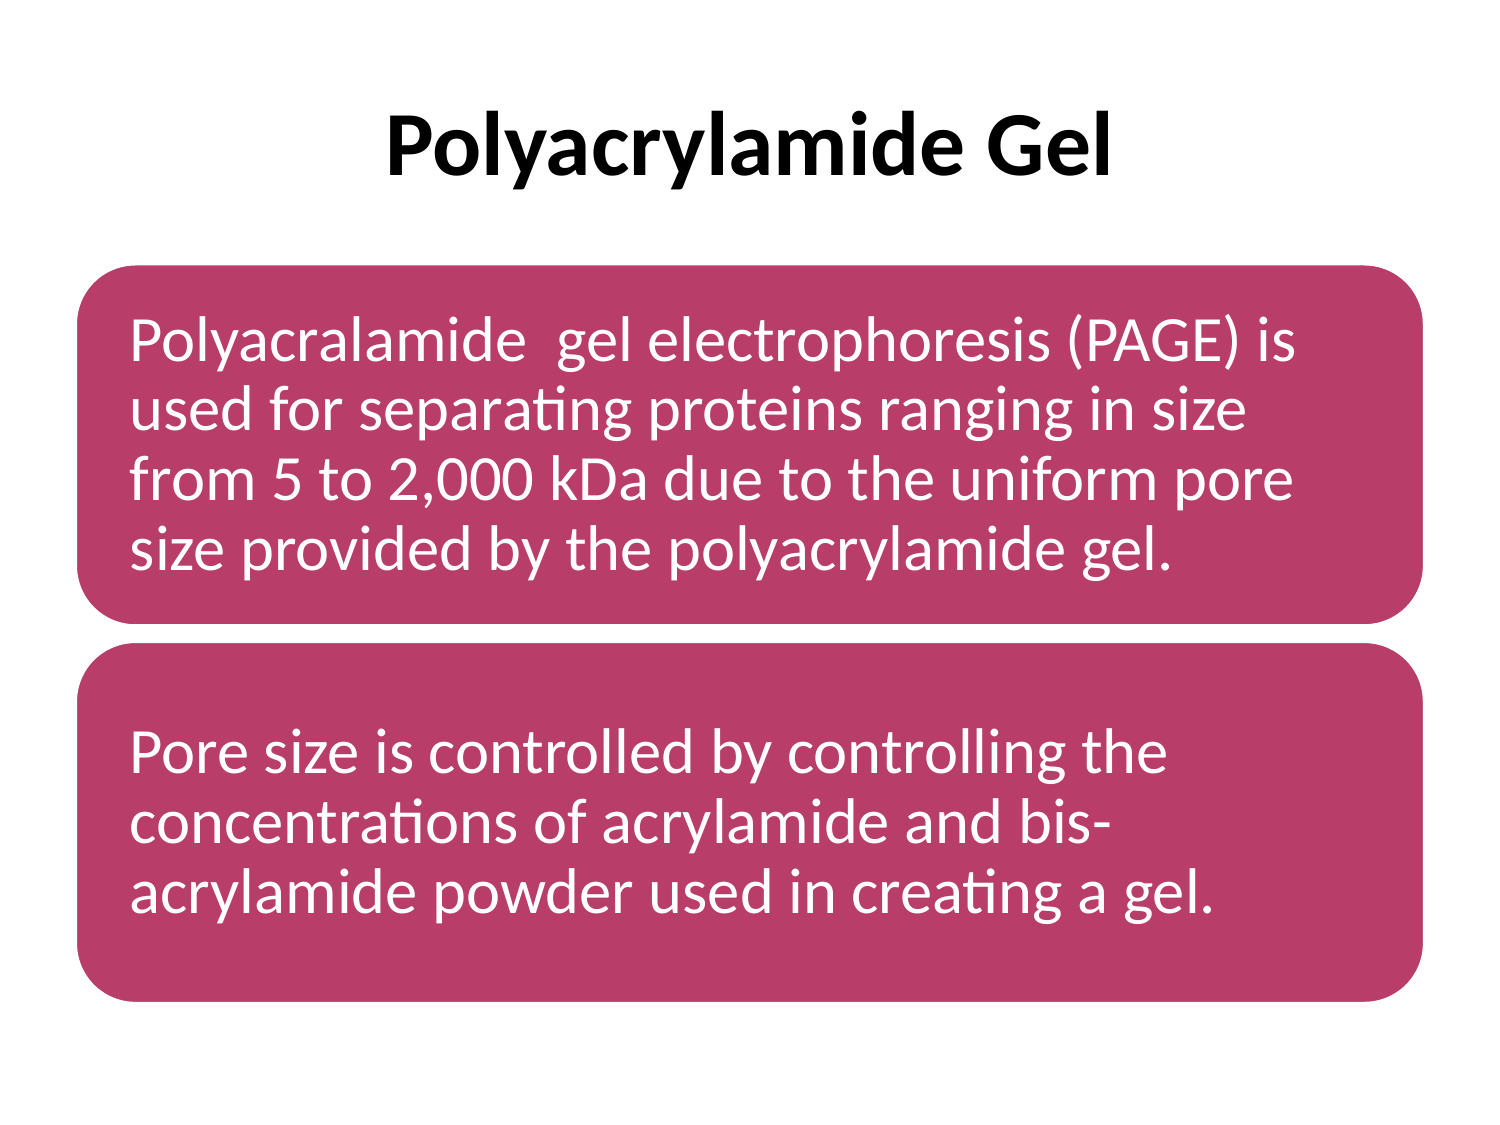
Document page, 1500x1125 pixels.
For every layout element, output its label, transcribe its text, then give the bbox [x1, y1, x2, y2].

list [74, 262, 1426, 1006]
title Polyacrylamide Gel [75, 45, 1425, 233]
